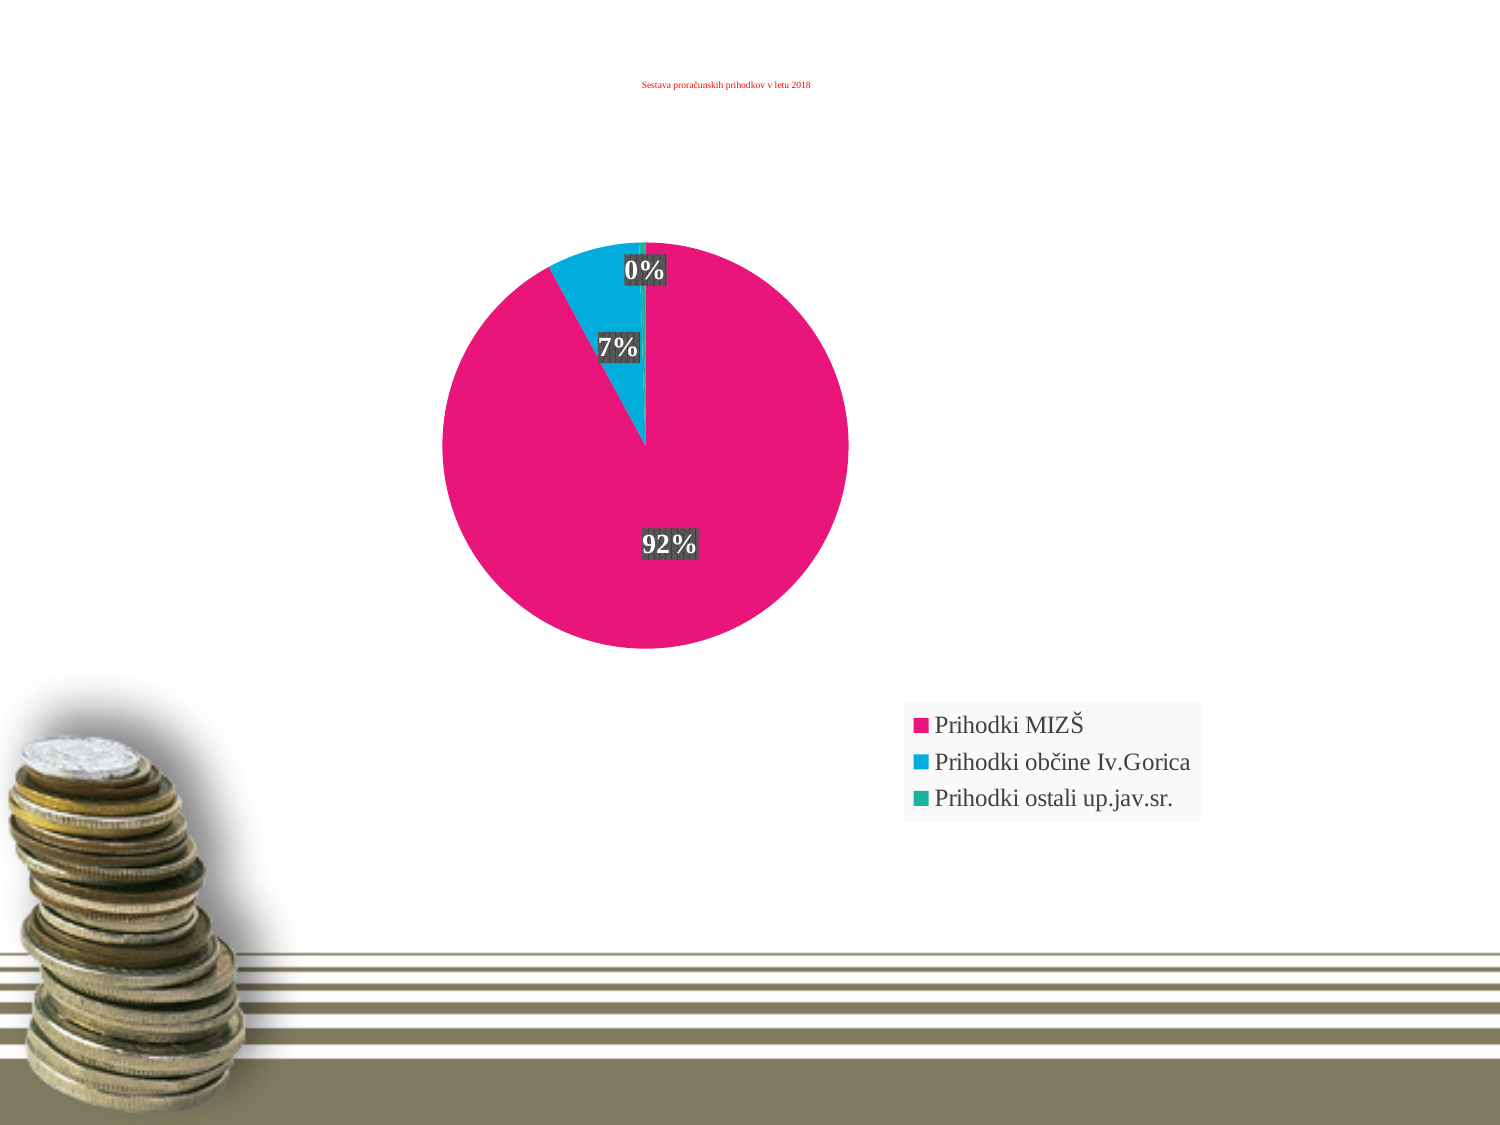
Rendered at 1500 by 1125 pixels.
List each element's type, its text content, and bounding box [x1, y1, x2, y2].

picture [0, 0, 1500, 1125]
chart [29, 136, 1347, 937]
title Sestava proračunskih prihodkov v letu 2018 [175, 58, 1278, 118]
